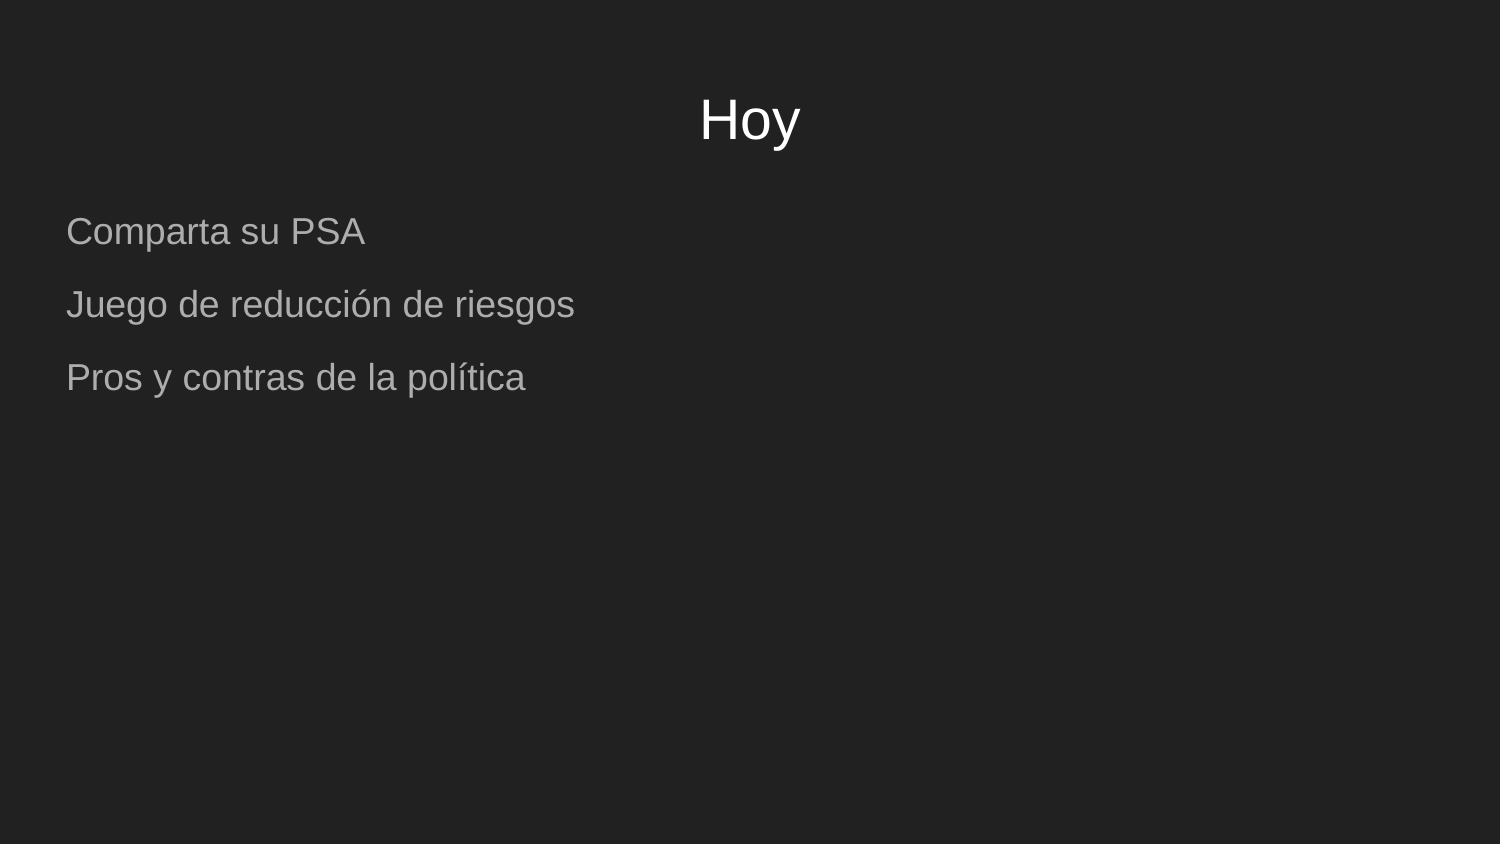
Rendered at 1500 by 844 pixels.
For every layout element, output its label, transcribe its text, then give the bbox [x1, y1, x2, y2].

list Comparta su PSA Juego de reducción de riesgos Pros y contras de la política [51, 189, 1449, 750]
title Hoy [51, 72, 1449, 167]
